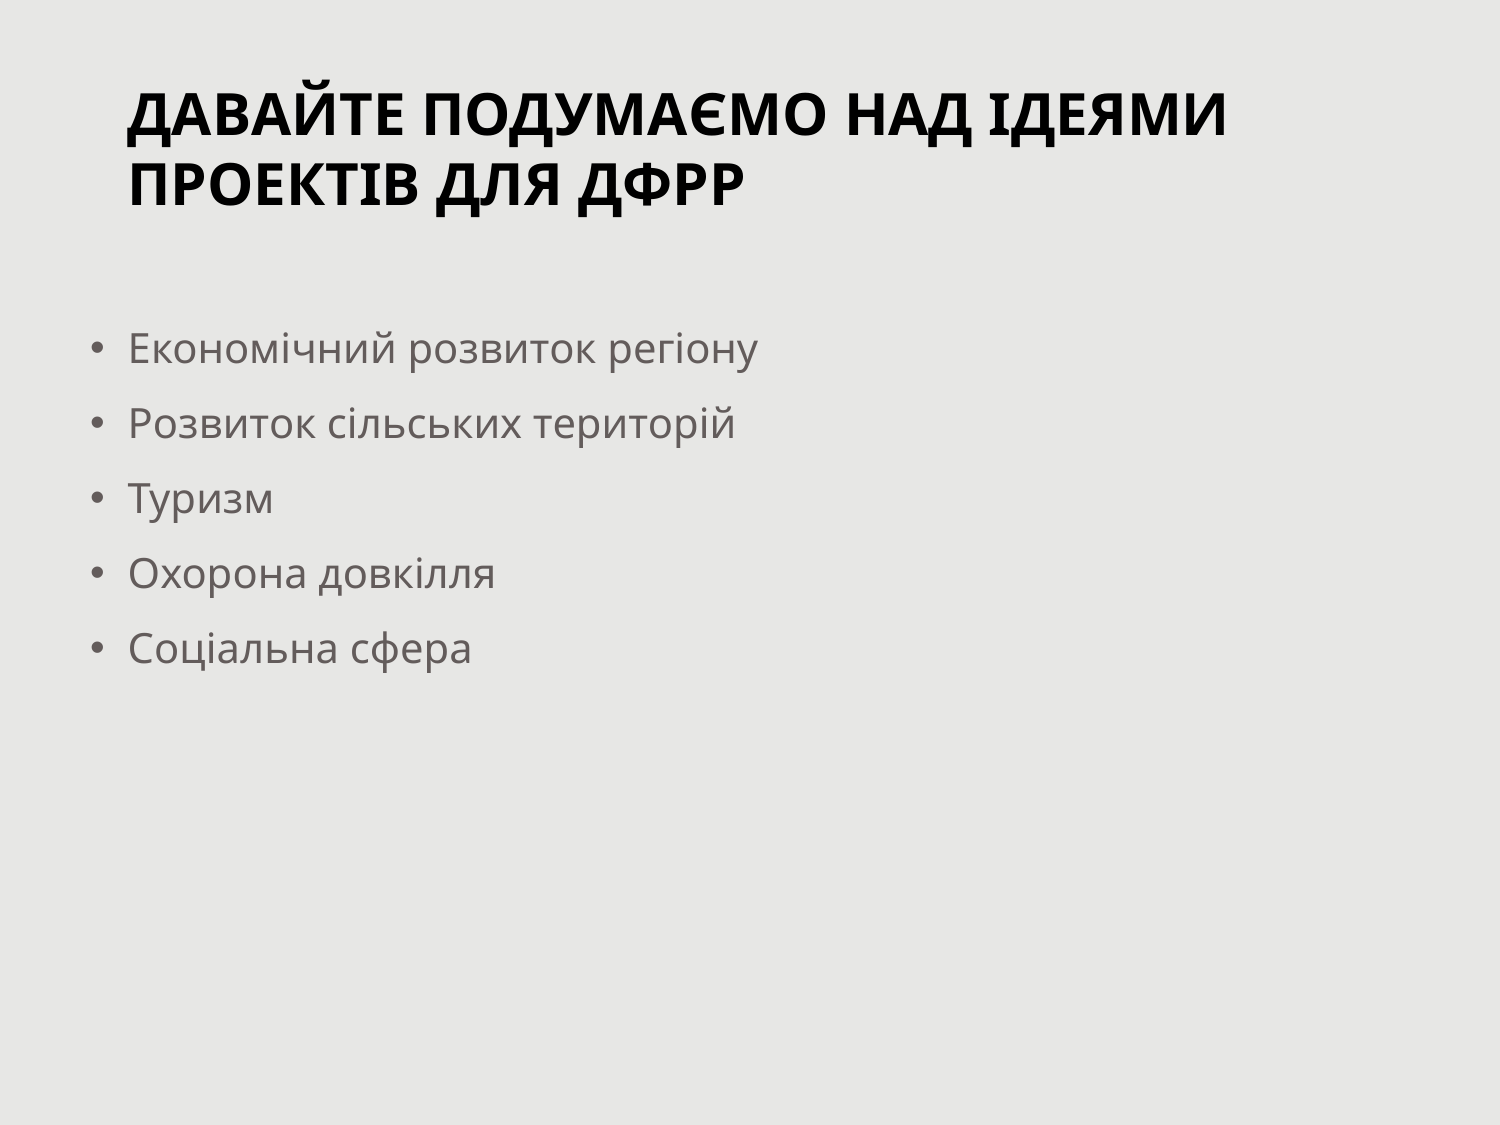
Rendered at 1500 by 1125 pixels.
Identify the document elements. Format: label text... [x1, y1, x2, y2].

title ДАВАЙТЕ ПОДУМАЄМО НАД ІДЕЯМИ ПРОЕКТІВ ДЛЯ ДФРР [112, 75, 1388, 225]
list Економічний розвиток регіону Розвиток сільських територій Туризм Охорона довкілля Соціальна сфера [75, 314, 1425, 1005]
